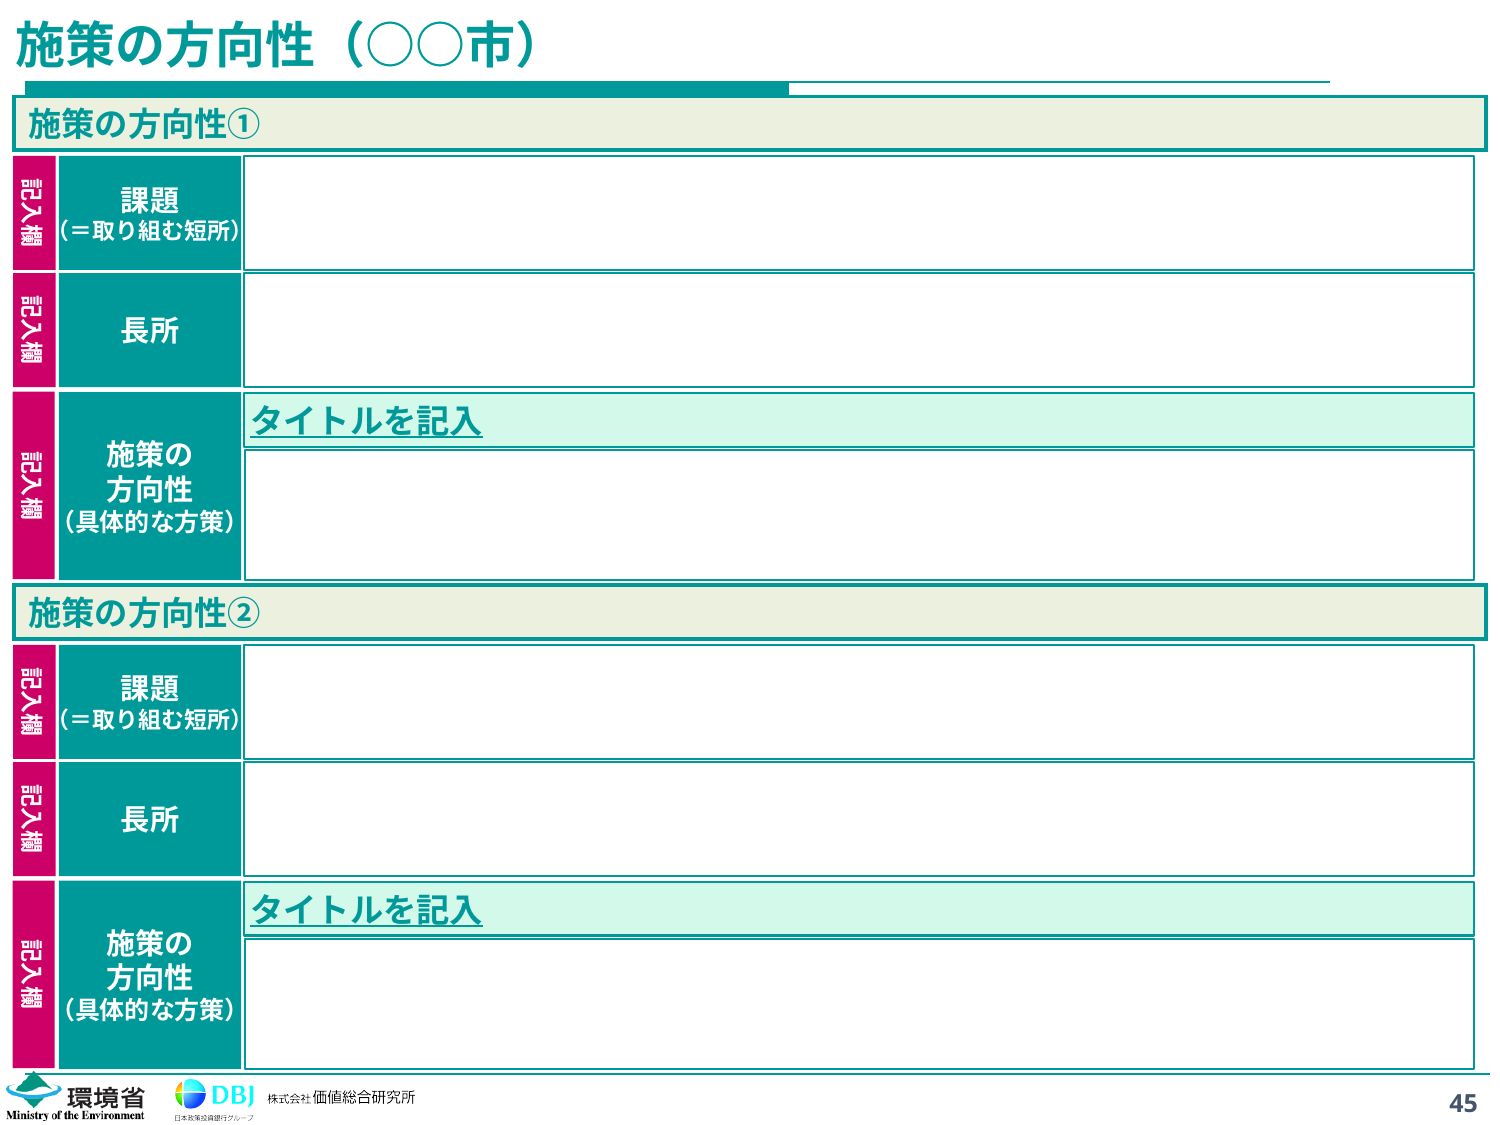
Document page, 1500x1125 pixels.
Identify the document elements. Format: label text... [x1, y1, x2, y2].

text_box 課題 （＝取り組む短所） [58, 644, 242, 759]
text_box タイトルを記入 [244, 393, 1474, 447]
text_box [244, 273, 1474, 388]
text_box 施策の方向性② [13, 585, 1487, 639]
text_box 長所 [58, 762, 242, 877]
text_box 記入欄 [13, 155, 56, 270]
text_box 記入欄 [13, 644, 56, 759]
text_box [244, 156, 1474, 271]
slide_number 45 [1431, 1080, 1497, 1122]
text_box 長所 [58, 273, 242, 388]
text_box 施策の 方向性 （具体的な方策） [58, 880, 242, 1070]
text_box 施策の 方向性 （具体的な方策） [58, 392, 242, 581]
text_box タイトルを記入 [244, 881, 1474, 936]
text_box 記入欄 [13, 762, 56, 877]
title 施策の方向性（○○市） [0, 0, 1500, 82]
text_box [244, 939, 1474, 1070]
text_box [244, 450, 1474, 581]
picture [171, 1075, 419, 1125]
text_box [244, 645, 1474, 759]
text_box 課題 （＝取り組む短所） [58, 155, 242, 270]
picture [2, 1071, 148, 1125]
text_box 記入欄 [13, 273, 56, 388]
text_box [244, 762, 1474, 877]
text_box 記入欄 [12, 880, 55, 1069]
text_box 施策の方向性① [13, 96, 1487, 150]
text_box 記入欄 [12, 391, 55, 580]
